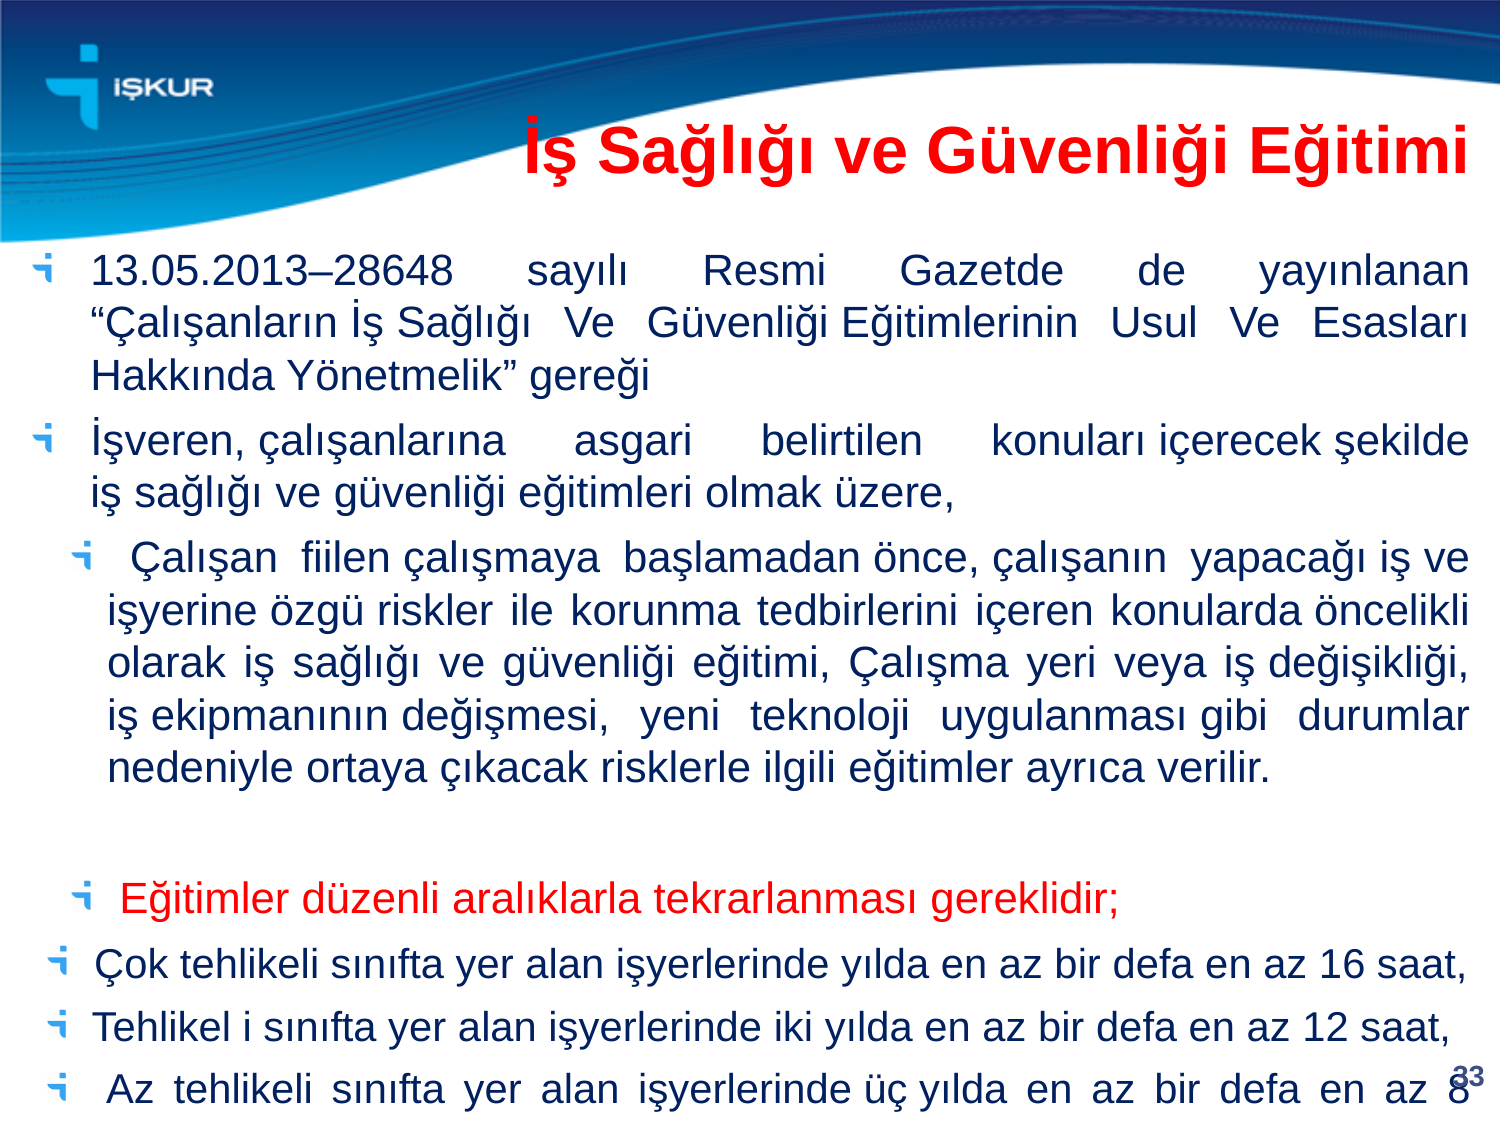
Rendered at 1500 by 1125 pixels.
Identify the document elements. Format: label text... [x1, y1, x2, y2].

text_box İş Sağlığı ve Güvenliği Eğitimi 13.05.2013–28648 sayılı Resmi Gazetde de yayınlanan “Çalışanların İş Sağlığı Ve Güvenliği Eğitimlerinin Usul Ve Esasları Hakkında Yönetmelik” gereği İşveren, çalışanlarına asgari belirtilen konuları içerecek şekilde iş sağlığı ve güvenliği eğitimleri olmak üzere, Çalışan fiilen çalışmaya başlamadan önce, çalışanın yapacağı iş ve işyerine özgü riskler ile korunma tedbirlerini içeren konularda öncelikli olarak iş sağlığı ve güvenliği eğitimi, Çalışma yeri veya iş değişikliği, iş ekipmanının değişmesi, yeni teknoloji uygulanması gibi durumlar nedeniyle ortaya çıkacak risklerle ilgili eğitimler ayrıca verilir. Eğitimler düzenli aralıklarla tekrarlanması gereklidir; Çok tehlikeli sınıfta yer alan işyerlerinde yılda en az bir defa en az 16 saat, Tehlikel i sınıfta yer alan işyerlerinde iki yılda en az bir defa en az 12 saat, Az tehlikeli sınıfta yer alan işyerlerinde üç yılda en az bir defa en az 8 saat, [23, 98, 1480, 1125]
picture [32, 422, 55, 454]
picture [0, 0, 1500, 1125]
picture [71, 540, 94, 571]
picture [32, 252, 55, 284]
picture [47, 1009, 69, 1039]
picture [47, 1072, 69, 1102]
slide_number 33 [1414, 1049, 1500, 1125]
picture [47, 945, 70, 976]
picture [71, 880, 94, 911]
